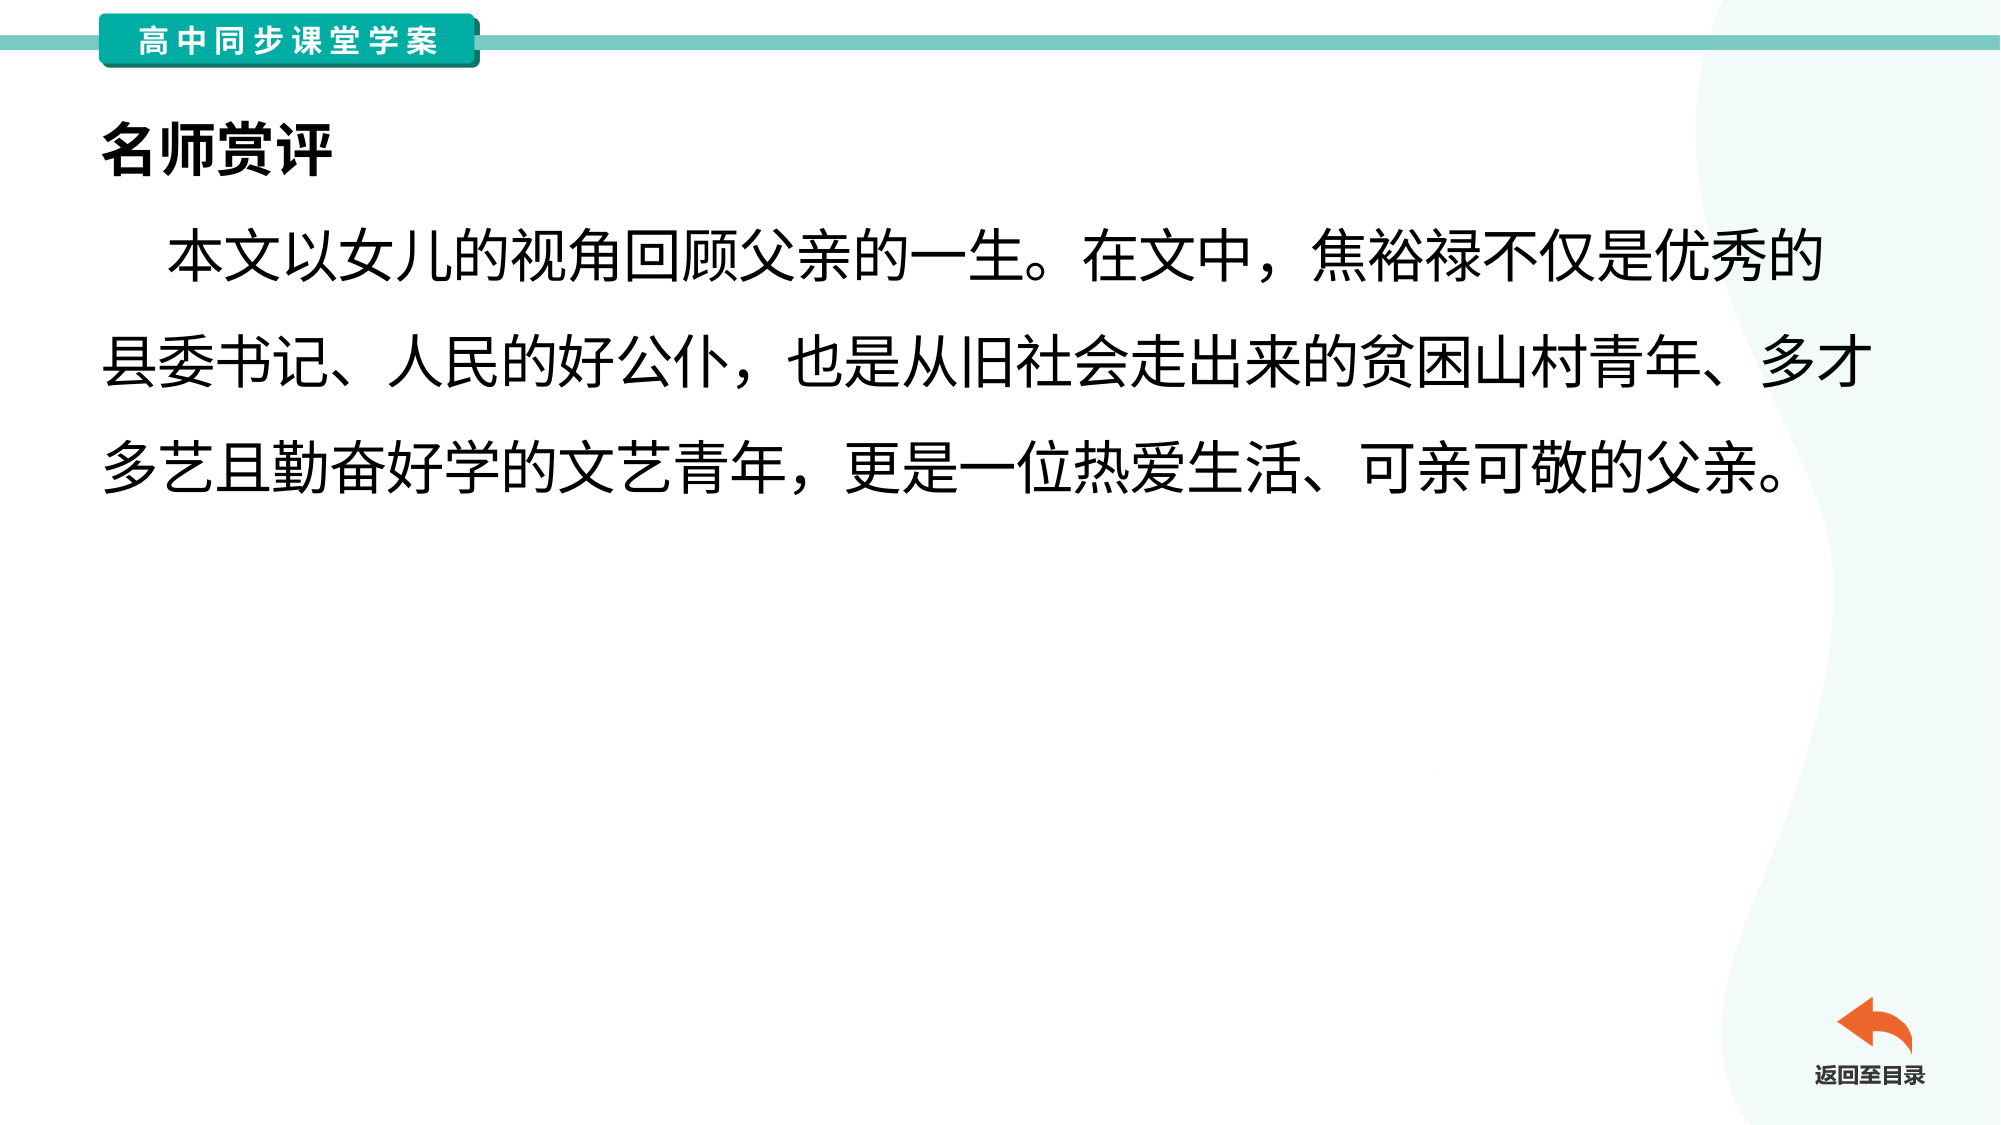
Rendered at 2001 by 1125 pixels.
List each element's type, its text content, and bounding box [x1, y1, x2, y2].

text_box 名师赏评 本文以女儿的视角回顾父亲的一生。在文中，焦裕禄不仅是优秀的 县委书记、人民的好公仆，也是从旧社会走出来的贫困山村青年、多才 多艺且勤奋好学的文艺青年，更是一位热爱生活、可亲可敬的父亲。 [100, 76, 1899, 502]
picture [0, 0, 2000, 1125]
